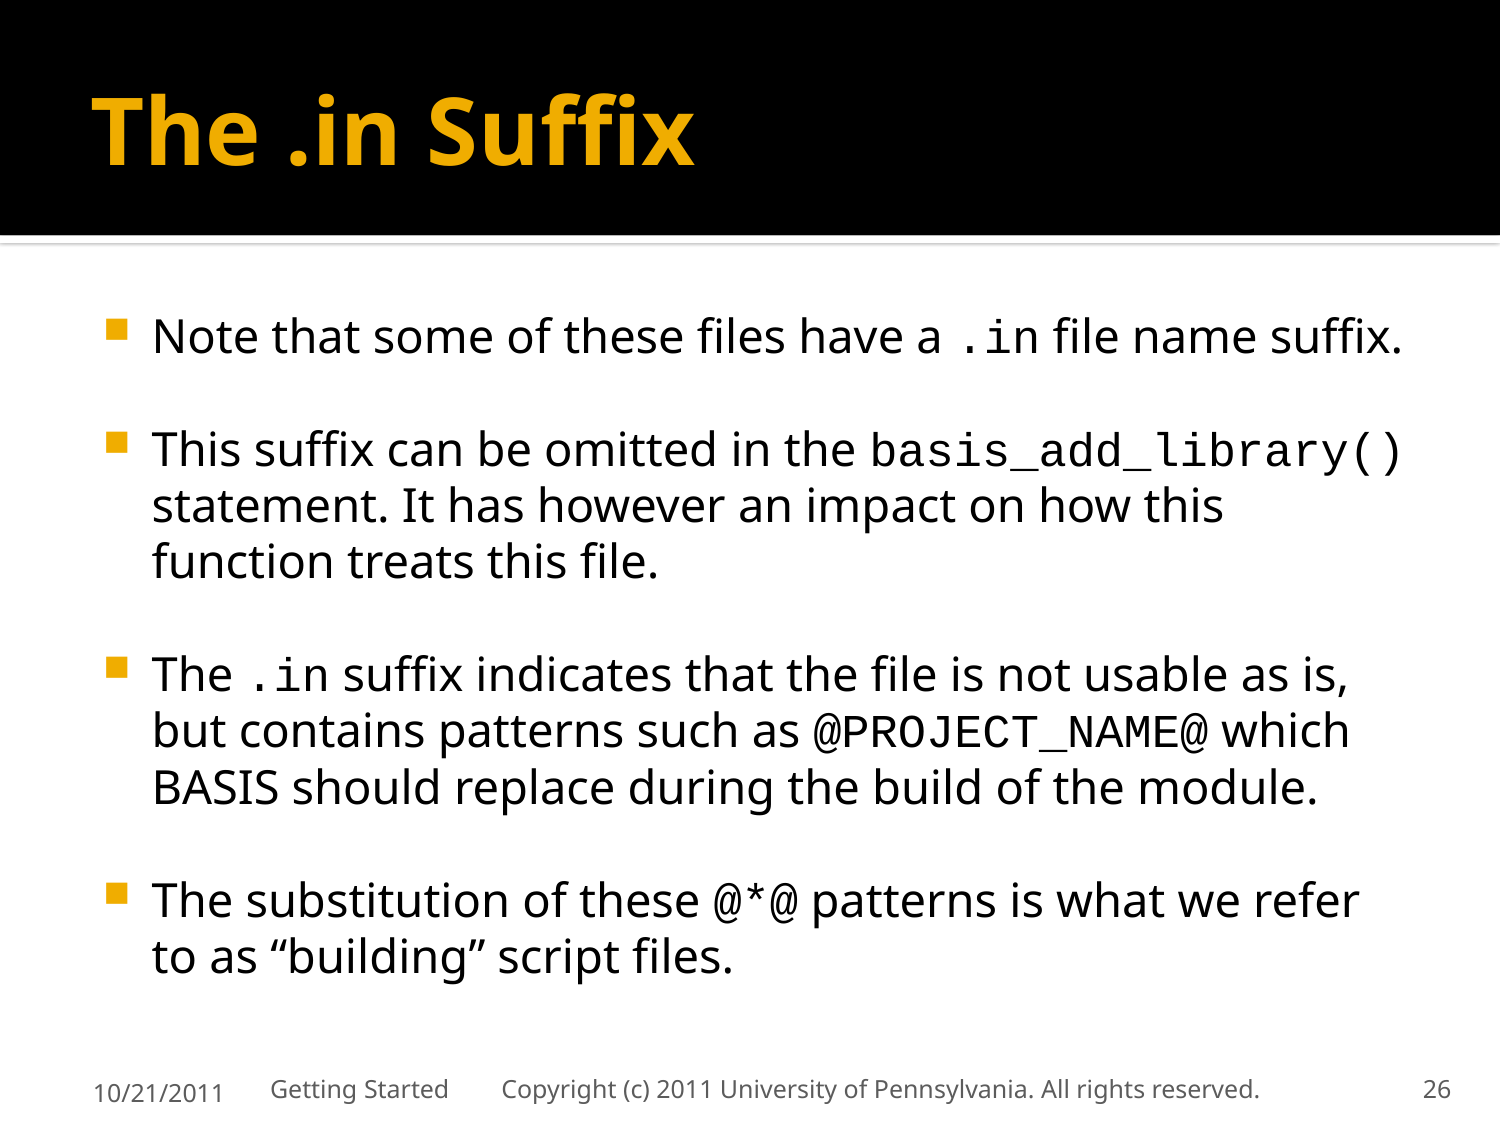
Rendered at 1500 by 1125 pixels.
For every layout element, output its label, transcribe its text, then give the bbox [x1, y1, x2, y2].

list Note that some of these files have a .in file name suffix. This suffix can be omitted in the basis_add_library() statement. It has however an impact on how this function treats this file. The .in suffix indicates that the file is not usable as is, but contains patterns such as @PROJECT_NAME@ which BASIS should replace during the build of the module. The substitution of these @*@ patterns is what we refer to as “building” script files. [75, 291, 1425, 1050]
title The .in Suffix [75, 25, 1425, 231]
footer Getting Started Copyright (c) 2011 University of Pennsylvania. All rights reserved. [262, 1062, 1337, 1108]
slide_number 26 [1345, 1062, 1467, 1108]
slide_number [75, 1062, 238, 1108]
